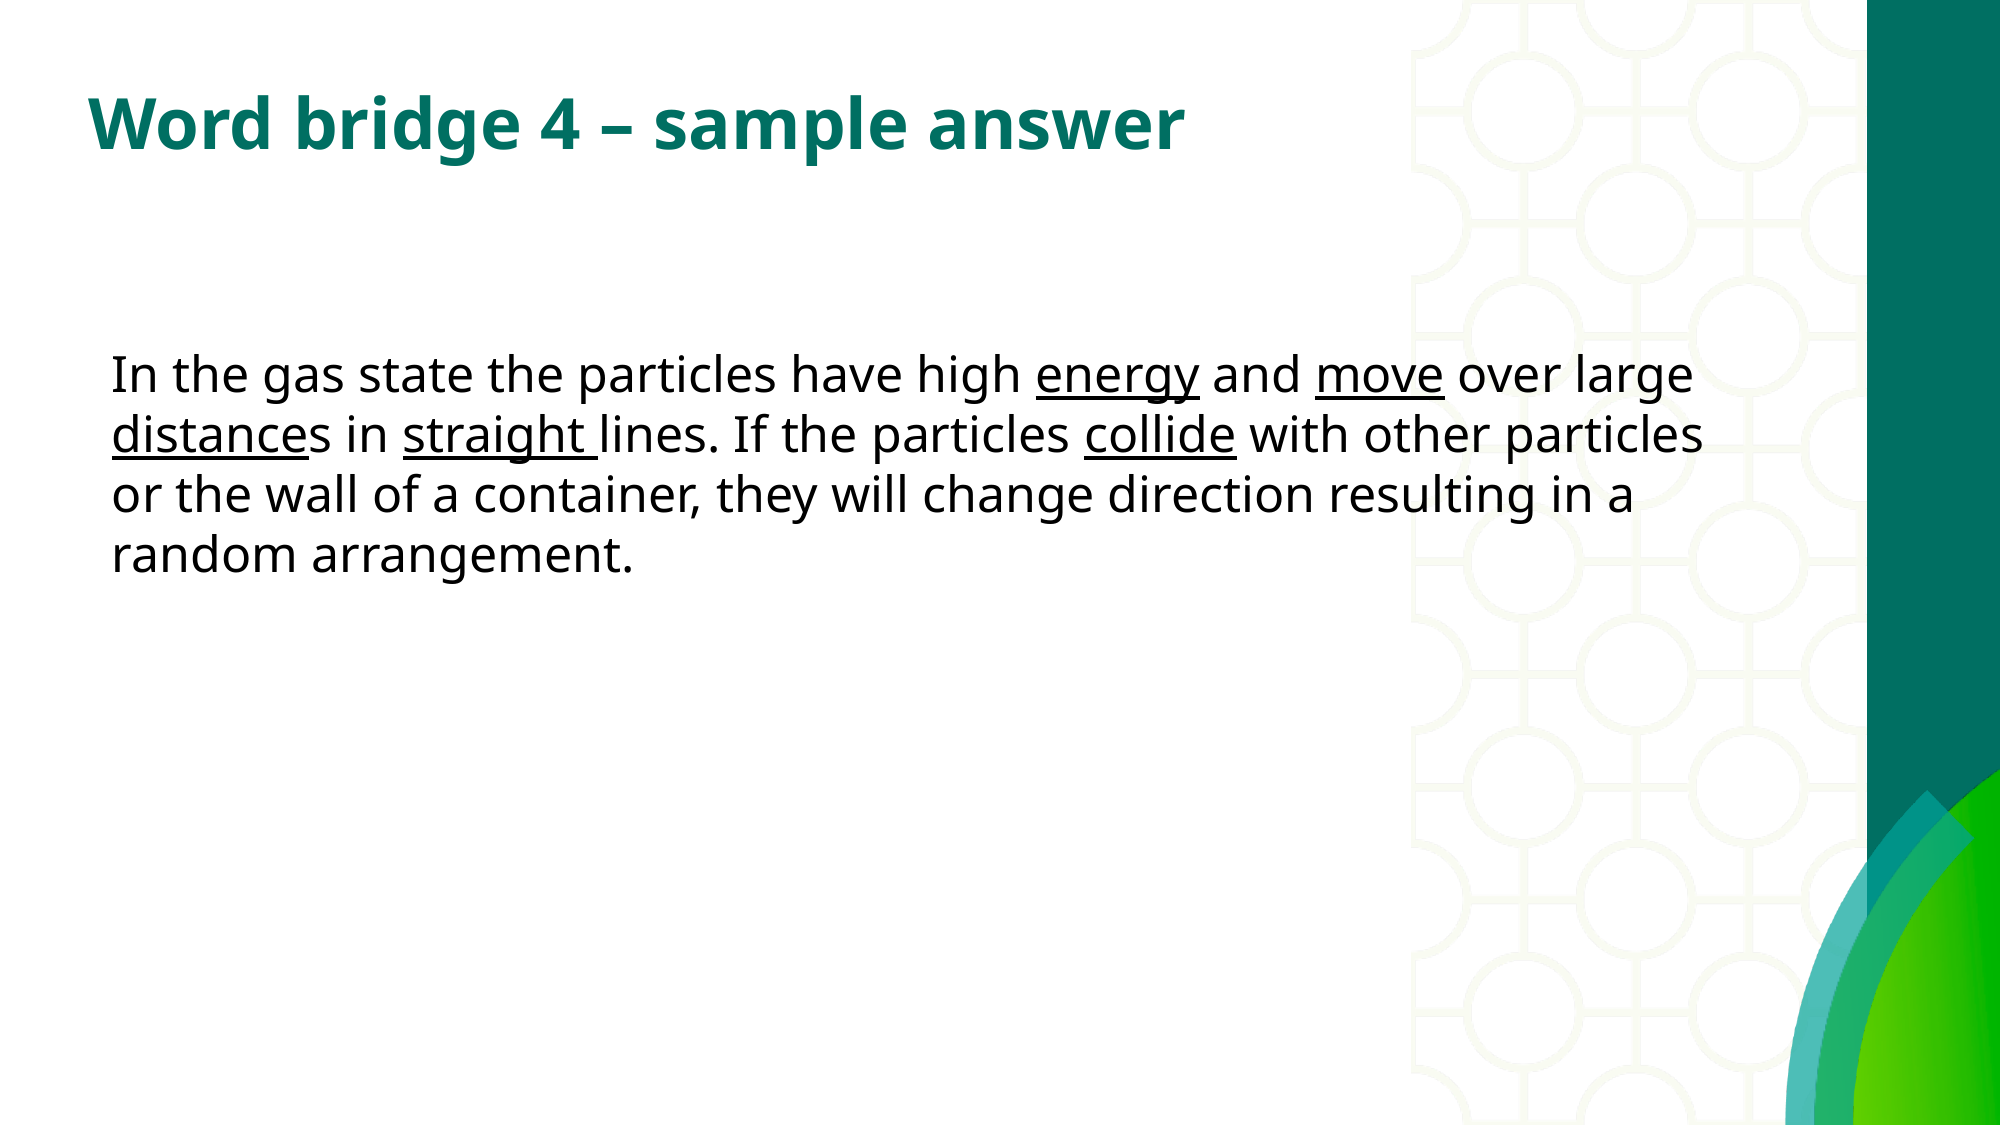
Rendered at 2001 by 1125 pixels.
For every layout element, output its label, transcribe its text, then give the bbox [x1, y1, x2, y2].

list In the gas state the particles have high energy and move over large distances in straight lines. If the particles collide with other particles or the wall of a container, they will change direction resulting in a random arrangement. [111, 342, 1727, 1125]
picture [1411, 0, 2001, 1125]
title Word bridge 4 – sample answer [88, 88, 1743, 161]
